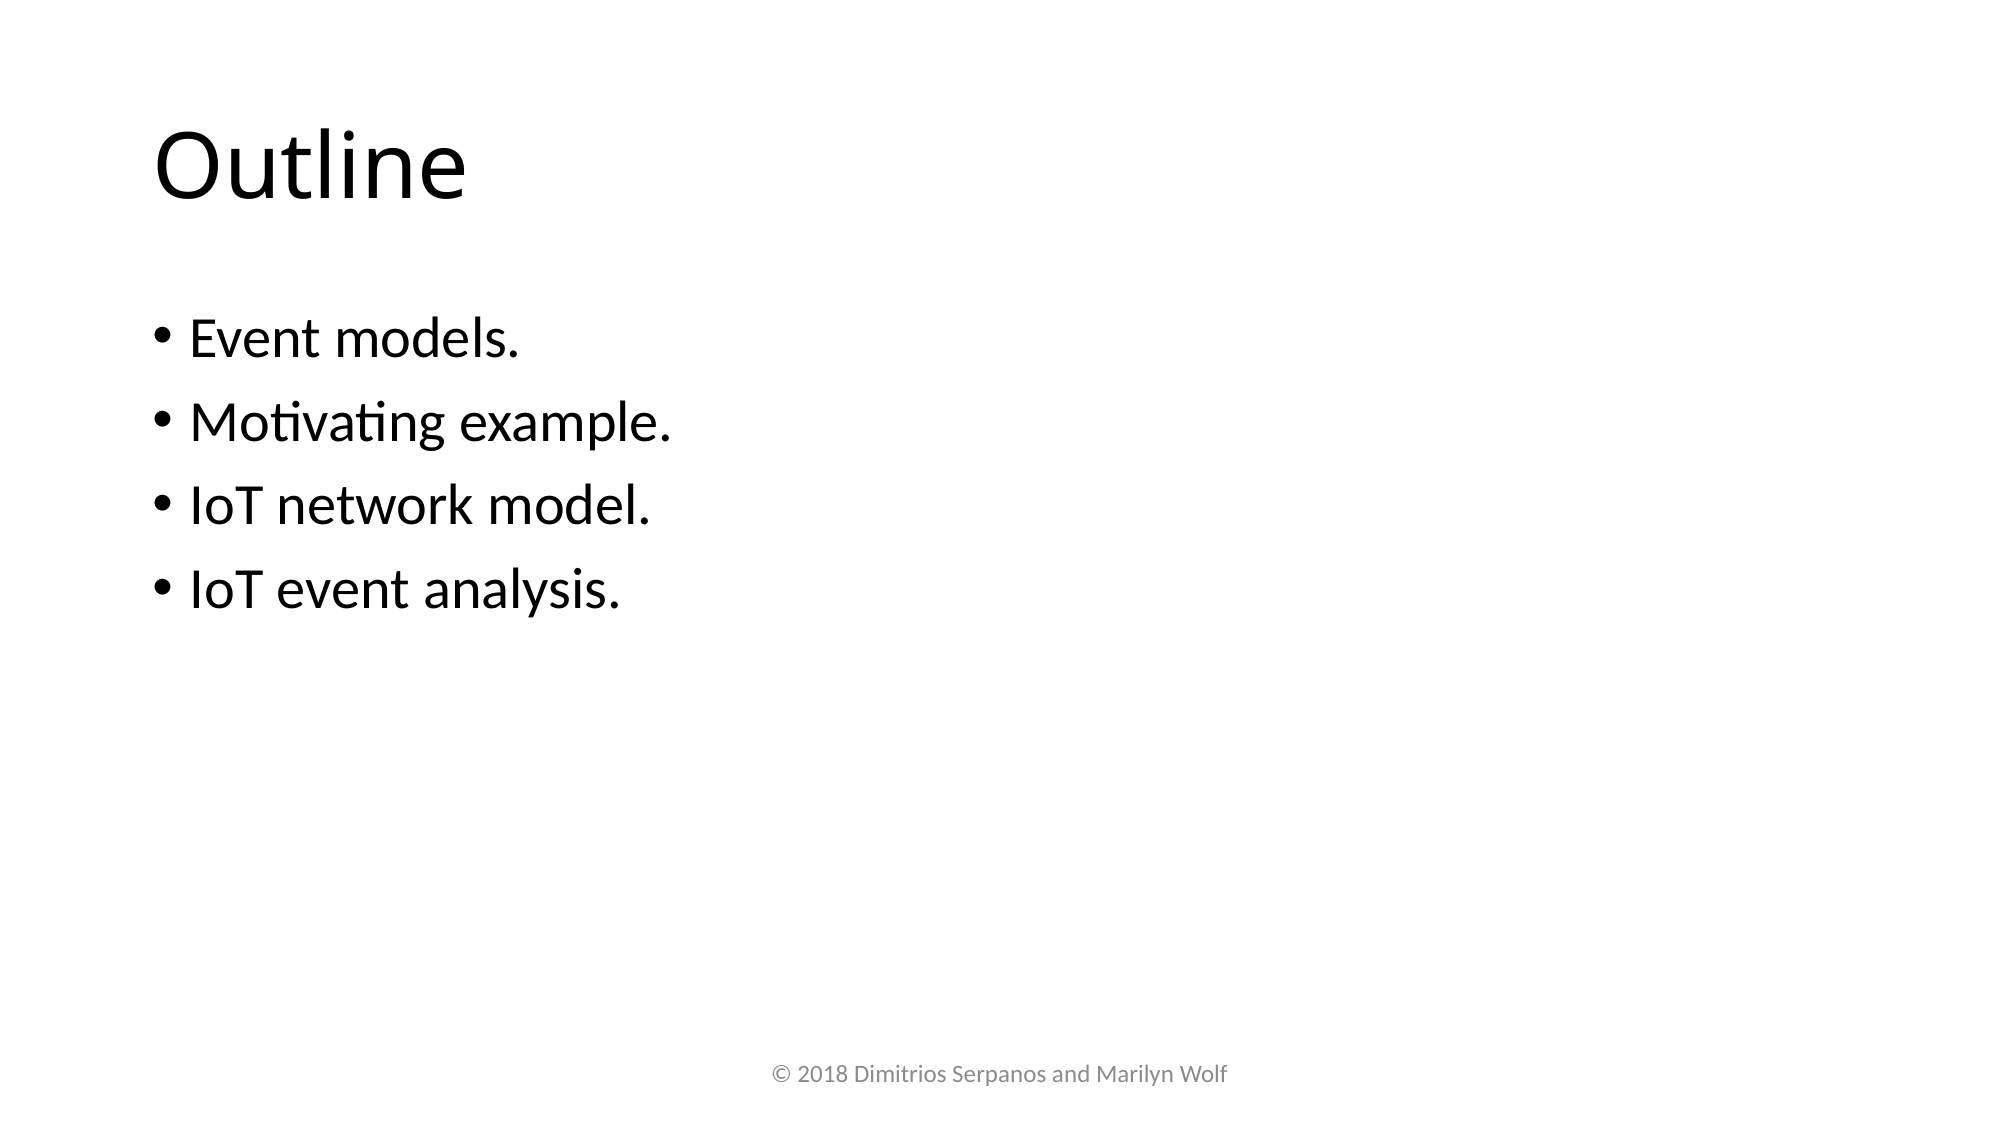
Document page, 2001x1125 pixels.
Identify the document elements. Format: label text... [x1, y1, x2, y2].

title Outline [137, 59, 1863, 278]
list Event models. Motivating example. IoT network model. IoT event analysis. [137, 299, 1863, 1014]
footer © 2018 Dimitrios Serpanos and Marilyn Wolf [662, 1042, 1338, 1103]
